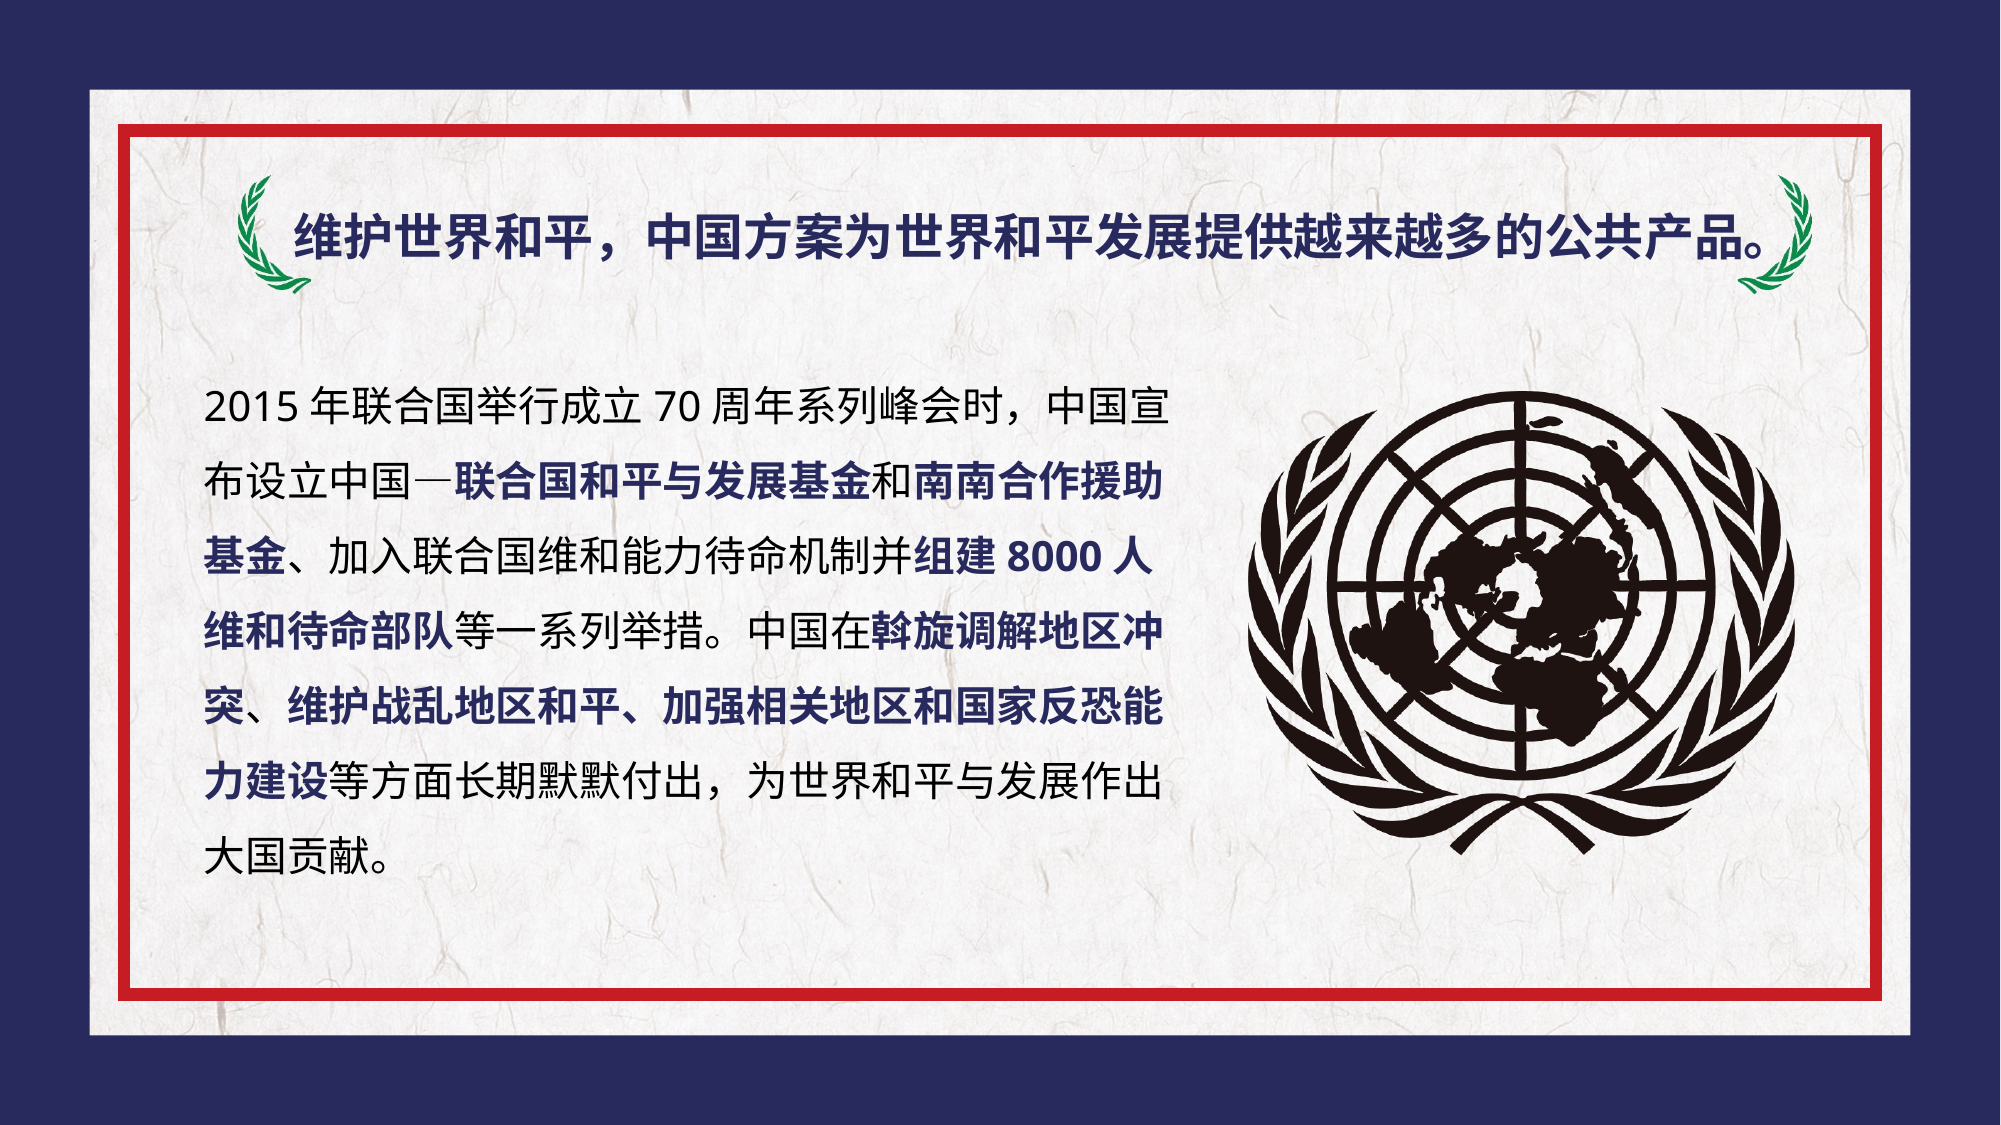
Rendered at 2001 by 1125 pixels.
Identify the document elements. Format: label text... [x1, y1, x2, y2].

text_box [232, 155, 1817, 312]
text_box 2015年联合国举行成立70周年系列峰会时，中国宣布设立中国—联合国和平与发展基金和南南合作援助基金、加入联合国维和能力待命机制并组建8000人维和待命部队等一系列举措。中国在斡旋调解地区冲突、维护战乱地区和平、加强相关地区和国家反恐能力建设等方面长期默默付出，为世界和平与发展作出大国贡献。 [188, 347, 1131, 888]
picture [90, 90, 1910, 1035]
